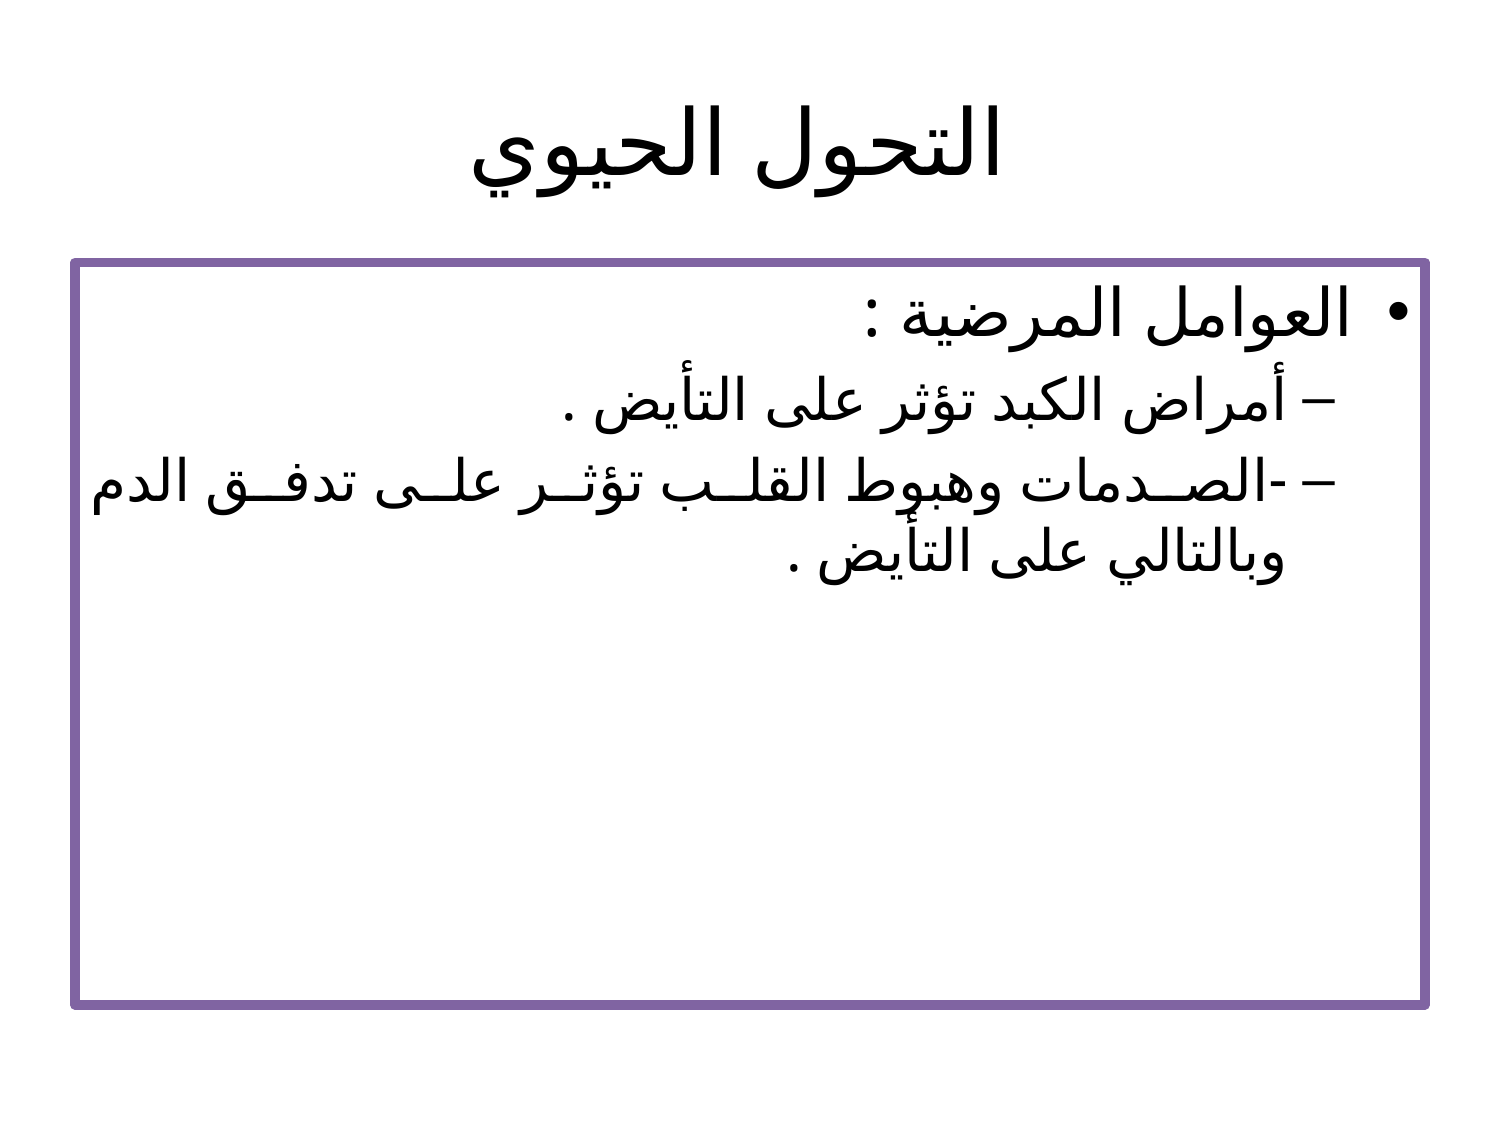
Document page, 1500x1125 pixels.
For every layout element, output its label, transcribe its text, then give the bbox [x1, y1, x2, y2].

title التحول الحيوي [75, 45, 1425, 233]
list العوامل المرضية : أمراض الكبد تؤثر على التأيض . -الصدمات وهبوط القلب تؤثر على تدفق الدم وبالتالي على التأيض . [75, 262, 1425, 1005]
